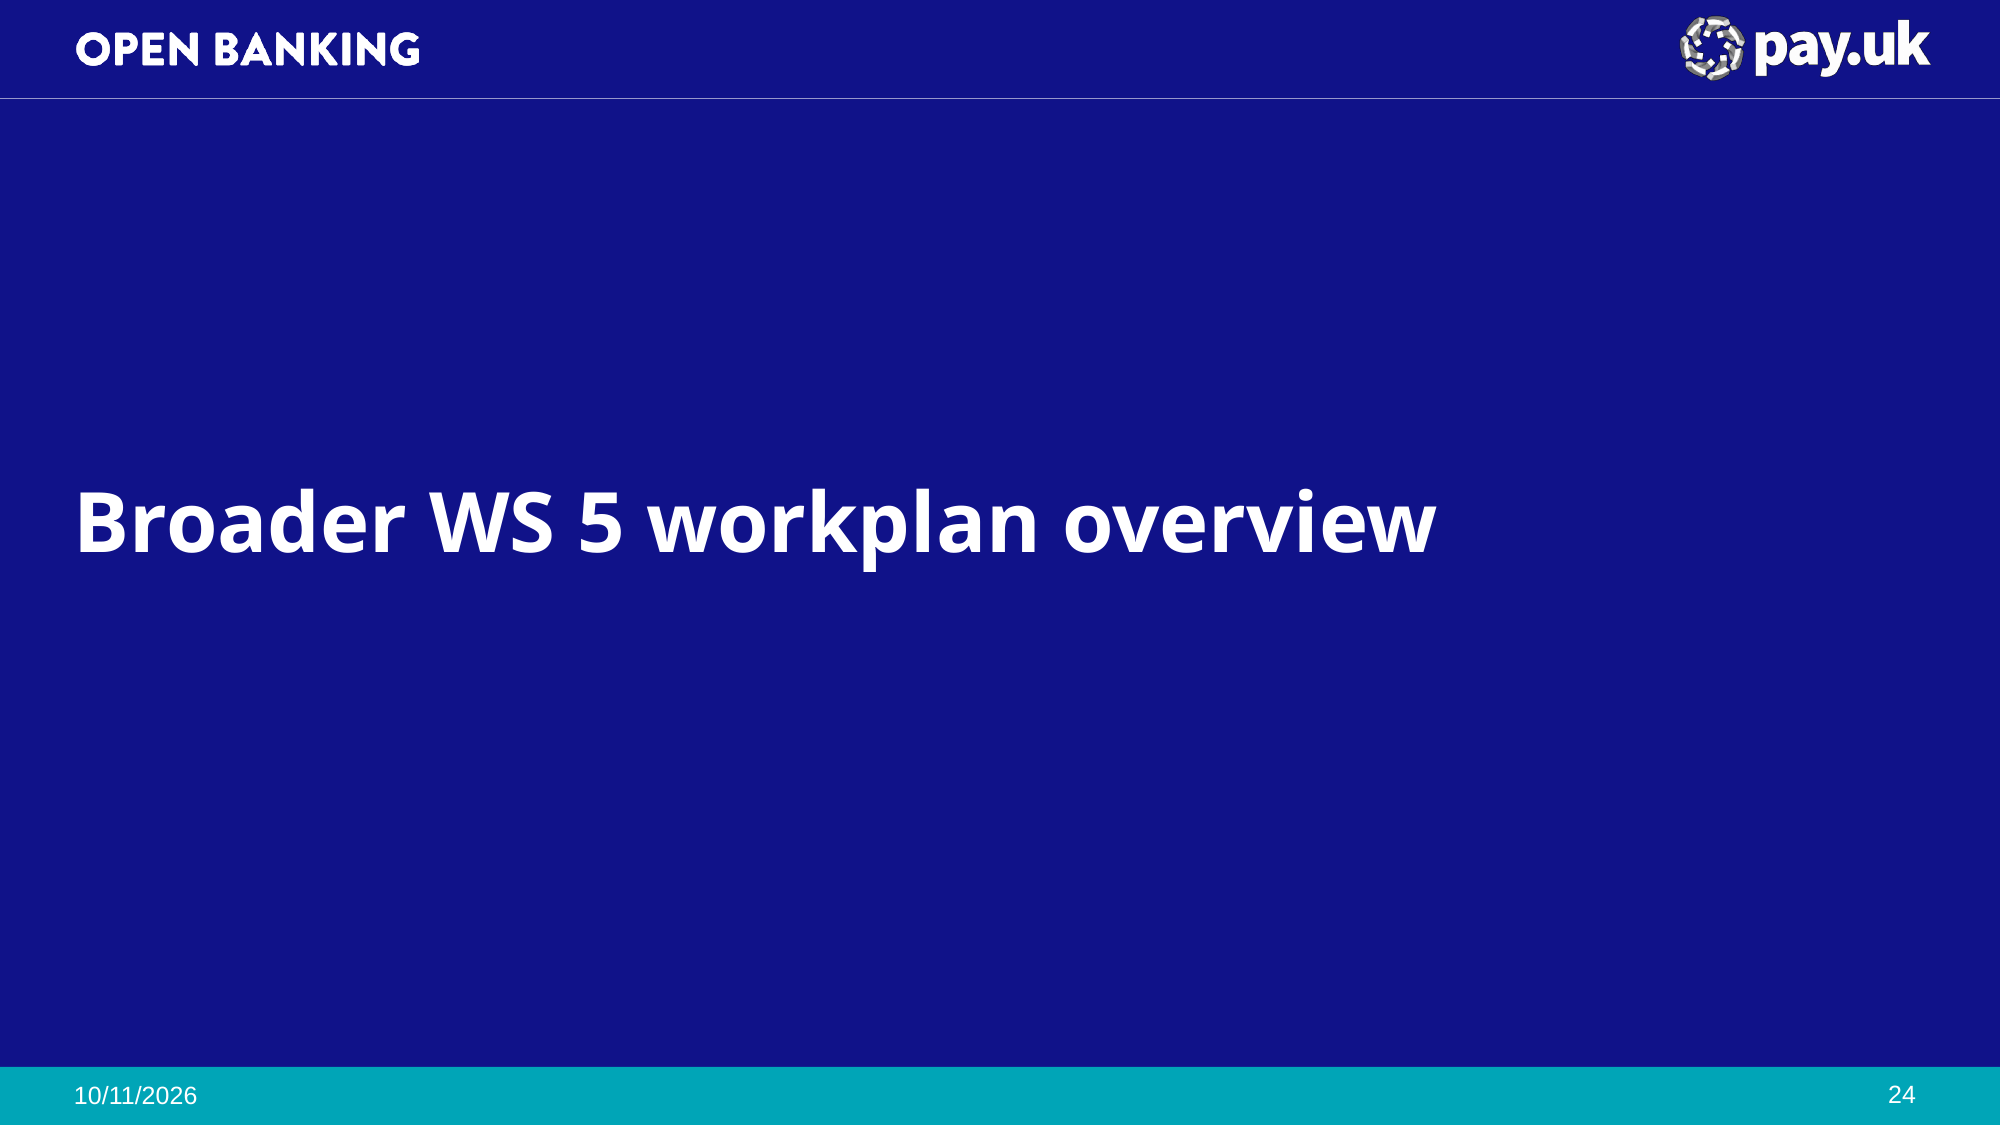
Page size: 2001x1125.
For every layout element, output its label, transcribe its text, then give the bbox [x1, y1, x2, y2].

footer [662, 1064, 1338, 1124]
picture [1670, 1, 1939, 87]
title Broader WS 5 workplan overview [59, 105, 1750, 576]
picture [43, 0, 452, 99]
slide_number 24 [1412, 1064, 1932, 1124]
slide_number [59, 1065, 509, 1125]
